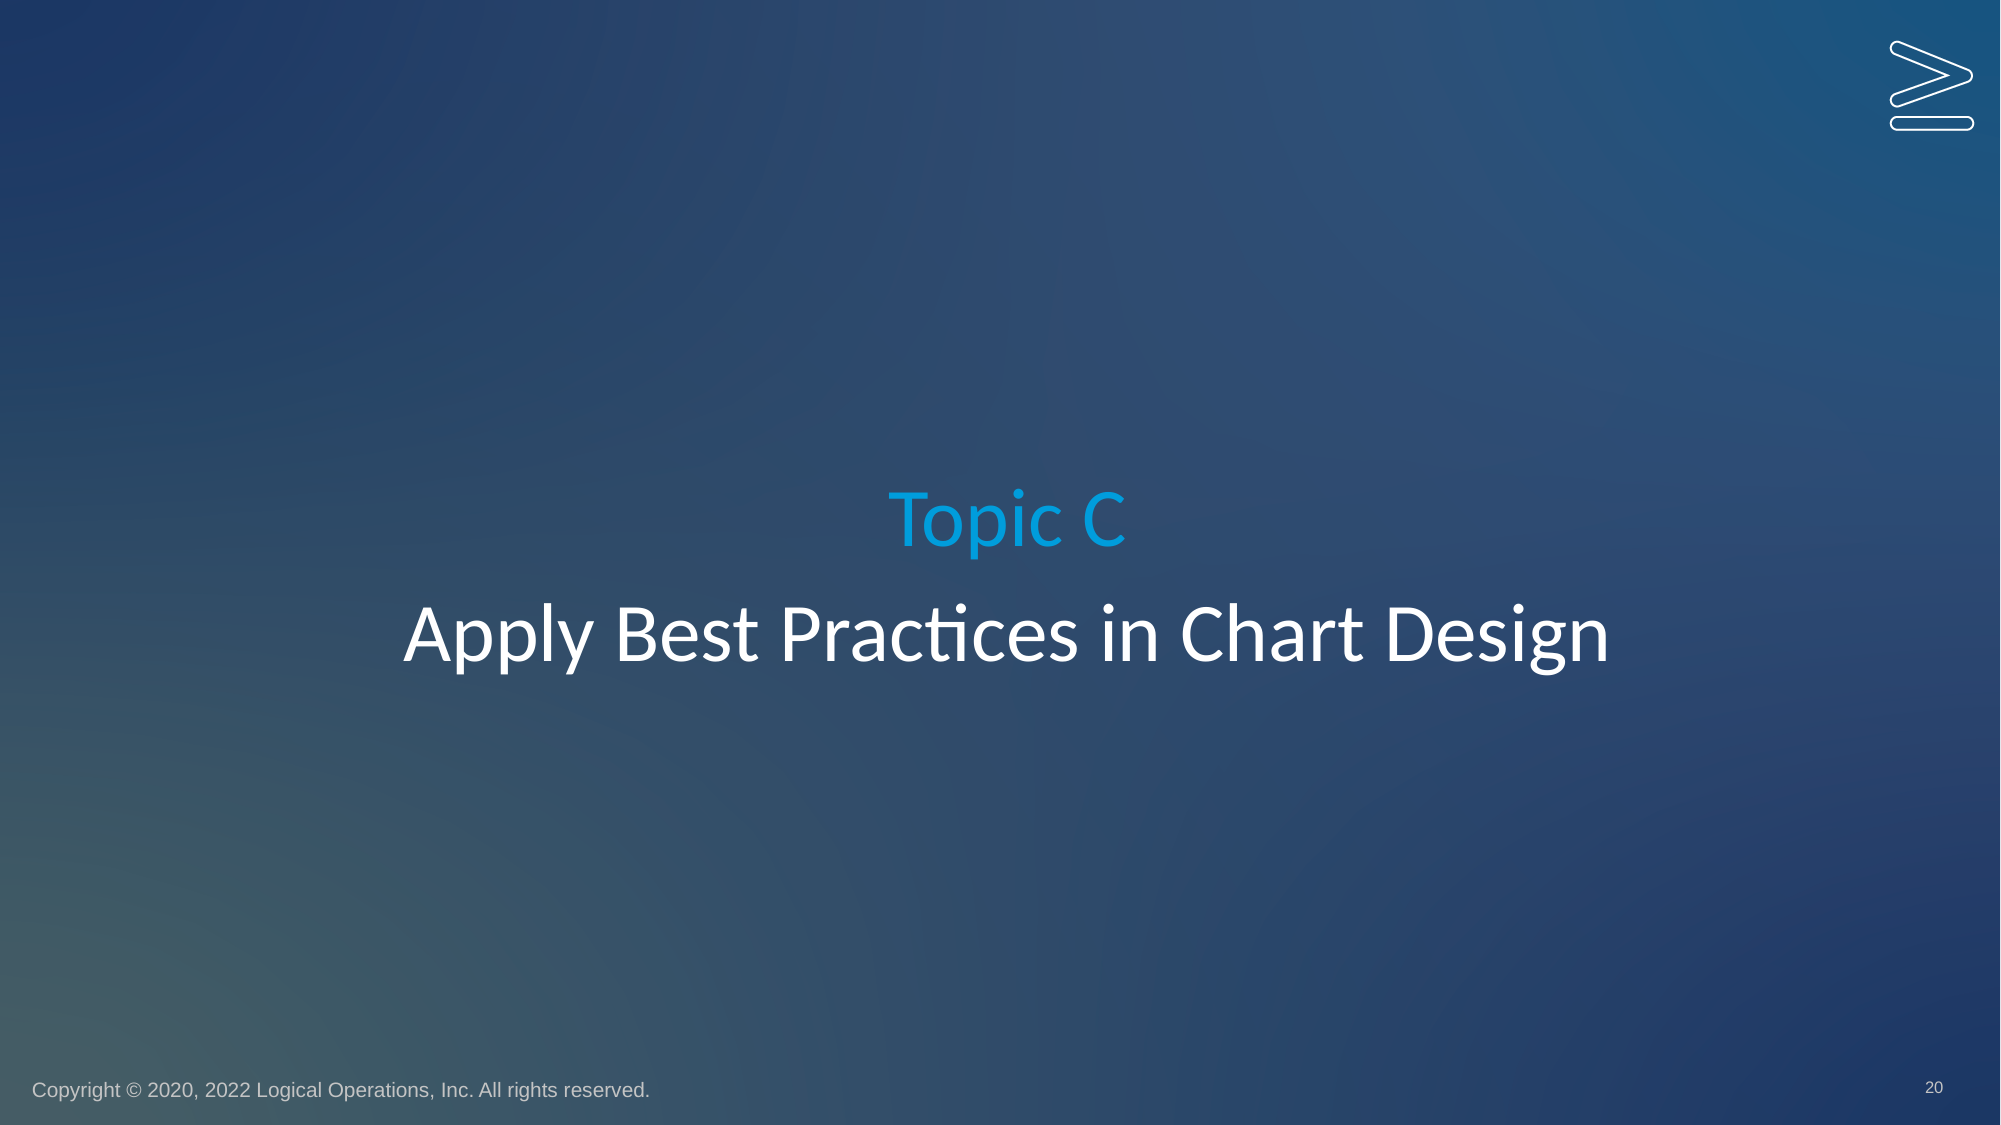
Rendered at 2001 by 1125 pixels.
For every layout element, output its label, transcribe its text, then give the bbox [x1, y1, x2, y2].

picture [0, 0, 2001, 1125]
title Apply Best Practices in Chart Design [157, 571, 1858, 795]
list Topic C [157, 324, 1858, 571]
slide_number 20 [1491, 1057, 1959, 1118]
